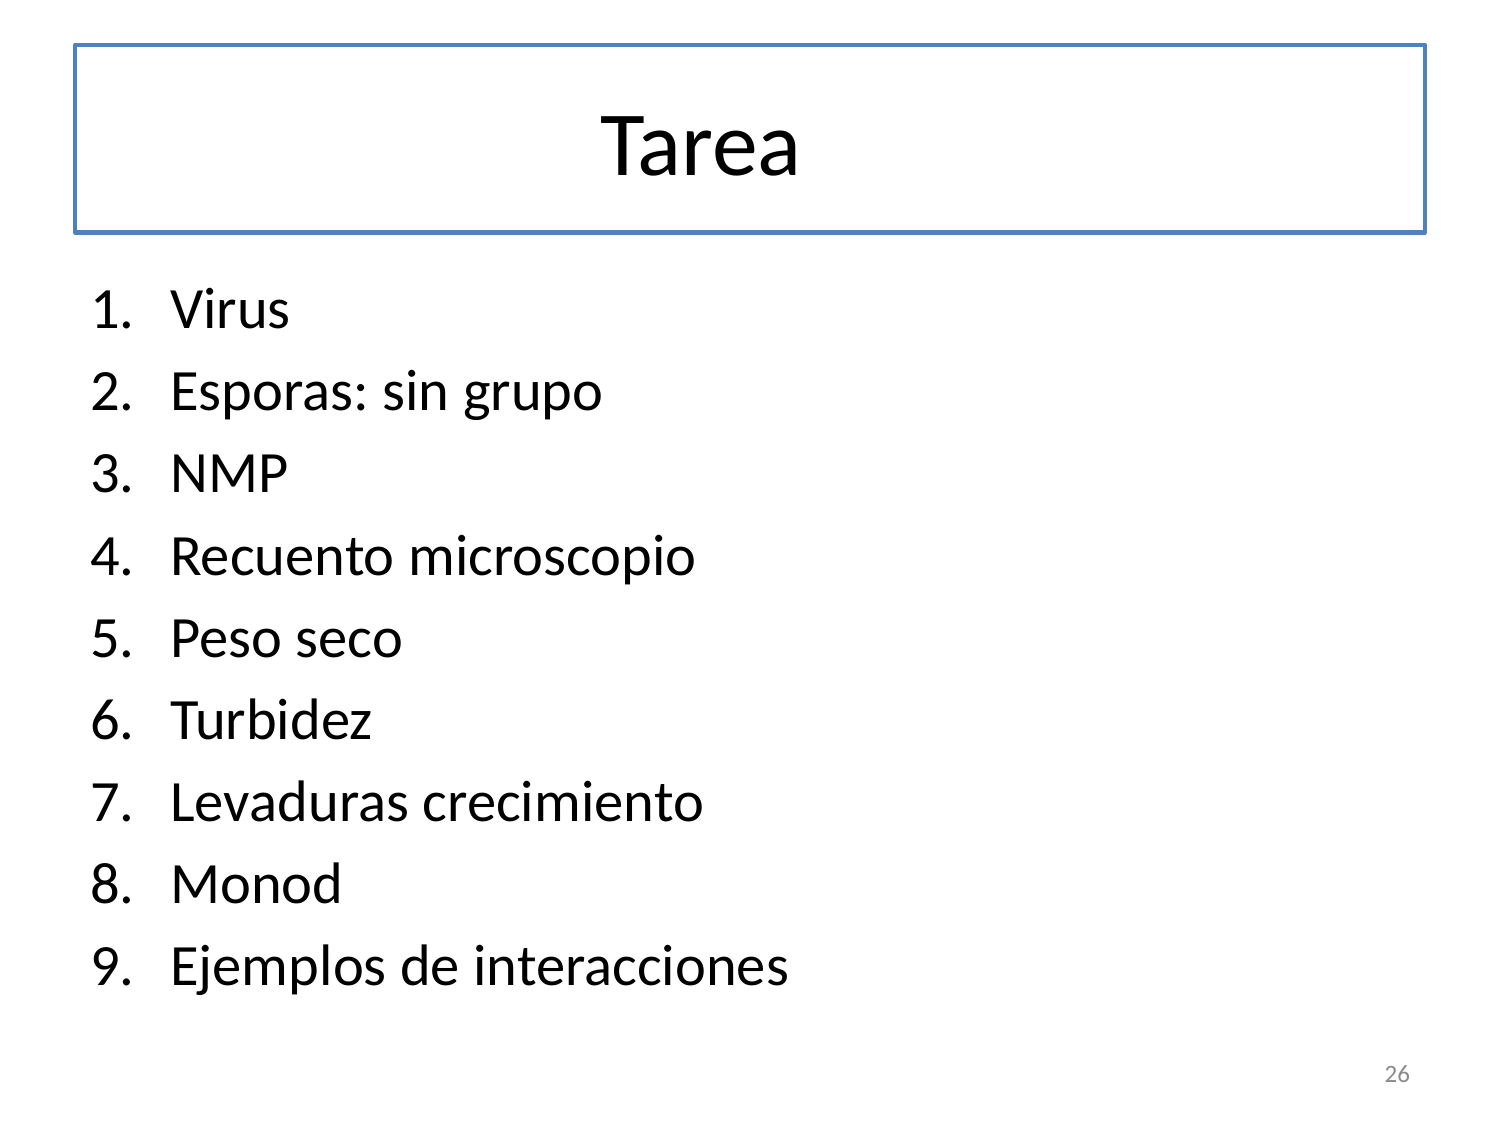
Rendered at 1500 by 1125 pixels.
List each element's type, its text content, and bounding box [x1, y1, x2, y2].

slide_number 26 [1074, 1042, 1425, 1103]
title Tarea [73, 43, 1427, 235]
list Virus Esporas: sin grupo NMP Recuento microscopio Peso seco Turbidez Levaduras crecimiento Monod Ejemplos de interacciones [75, 262, 1425, 1005]
